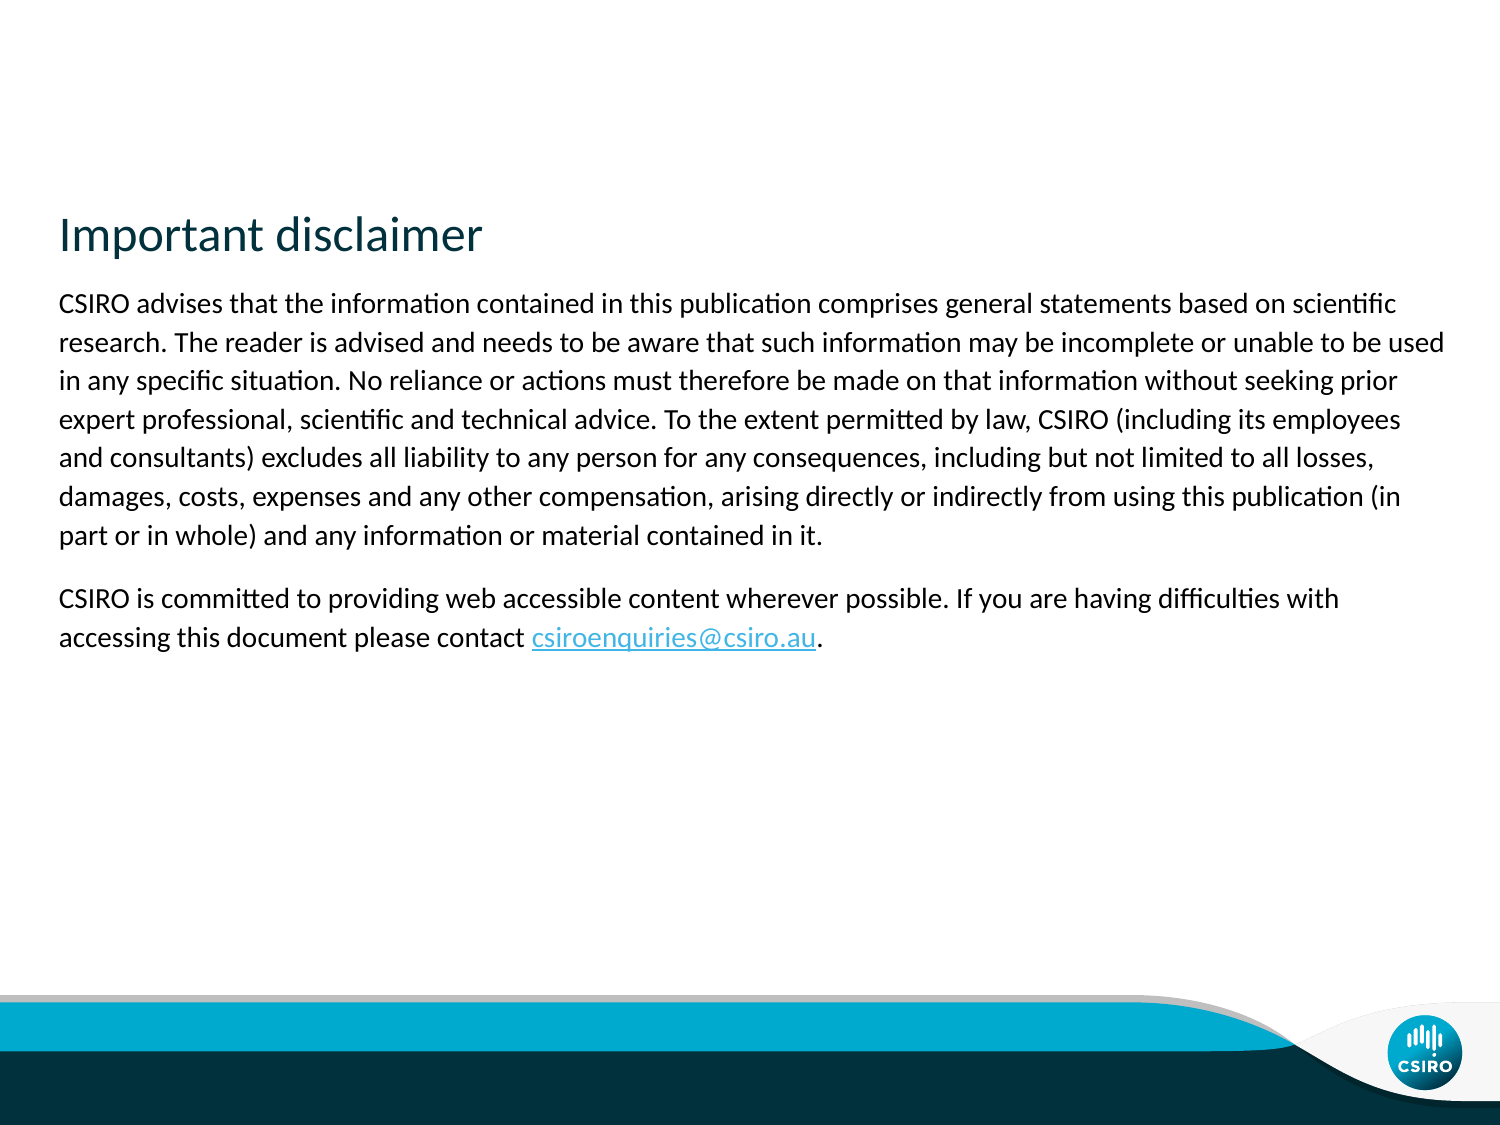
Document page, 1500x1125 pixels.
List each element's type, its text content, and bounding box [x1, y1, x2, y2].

list Important disclaimer CSIRO advises that the information contained in this publication comprises general statements based on scientific research. The reader is advised and needs to be aware that such information may be incomplete or unable to be used in any specific situation. No reliance or actions must therefore be made on that information without seeking prior expert professional, scientific and technical advice. To the extent permitted by law, CSIRO (including its employees and consultants) excludes all liability to any person for any consequences, including but not limited to all losses, damages, costs, expenses and any other compensation, arising directly or indirectly from using this publication (in part or in whole) and any information or material contained in it. CSIRO is committed to providing web accessible content wherever possible. If you are having difficulties with accessing this document please contact csiroenquiries@csiro.au. [58, 208, 1447, 959]
